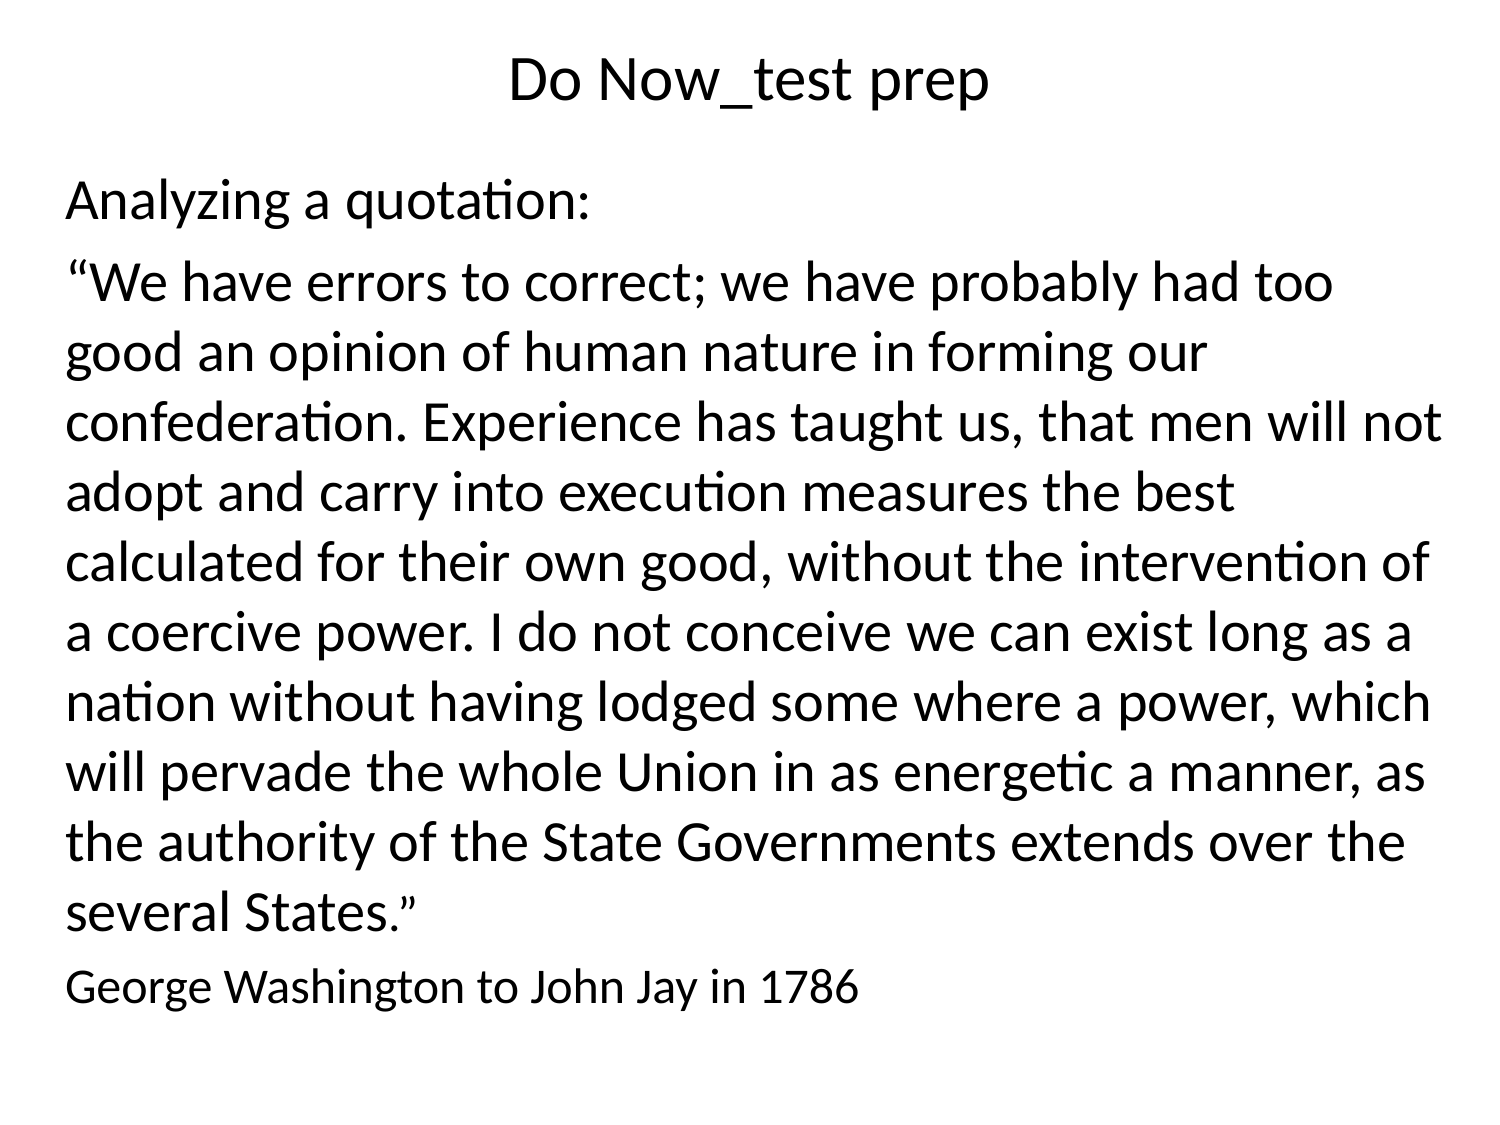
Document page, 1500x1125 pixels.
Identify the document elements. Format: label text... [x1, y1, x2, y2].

title Do Now_test prep [112, 28, 1388, 122]
subtitle Analyzing a quotation: “We have errors to correct; we have probably had too good an opinion of human nature in forming our confederation. Experience has taught us, that men will not adopt and carry into execution measures the best calculated for their own good, without the intervention of a coercive power. I do not conceive we can exist long as a nation without having lodged some where a power, which will pervade the whole Union in as energetic a manner, as the authority of the State Governments extends over the several States.” George Washington to John Jay in 1786 [49, 154, 1467, 1066]
